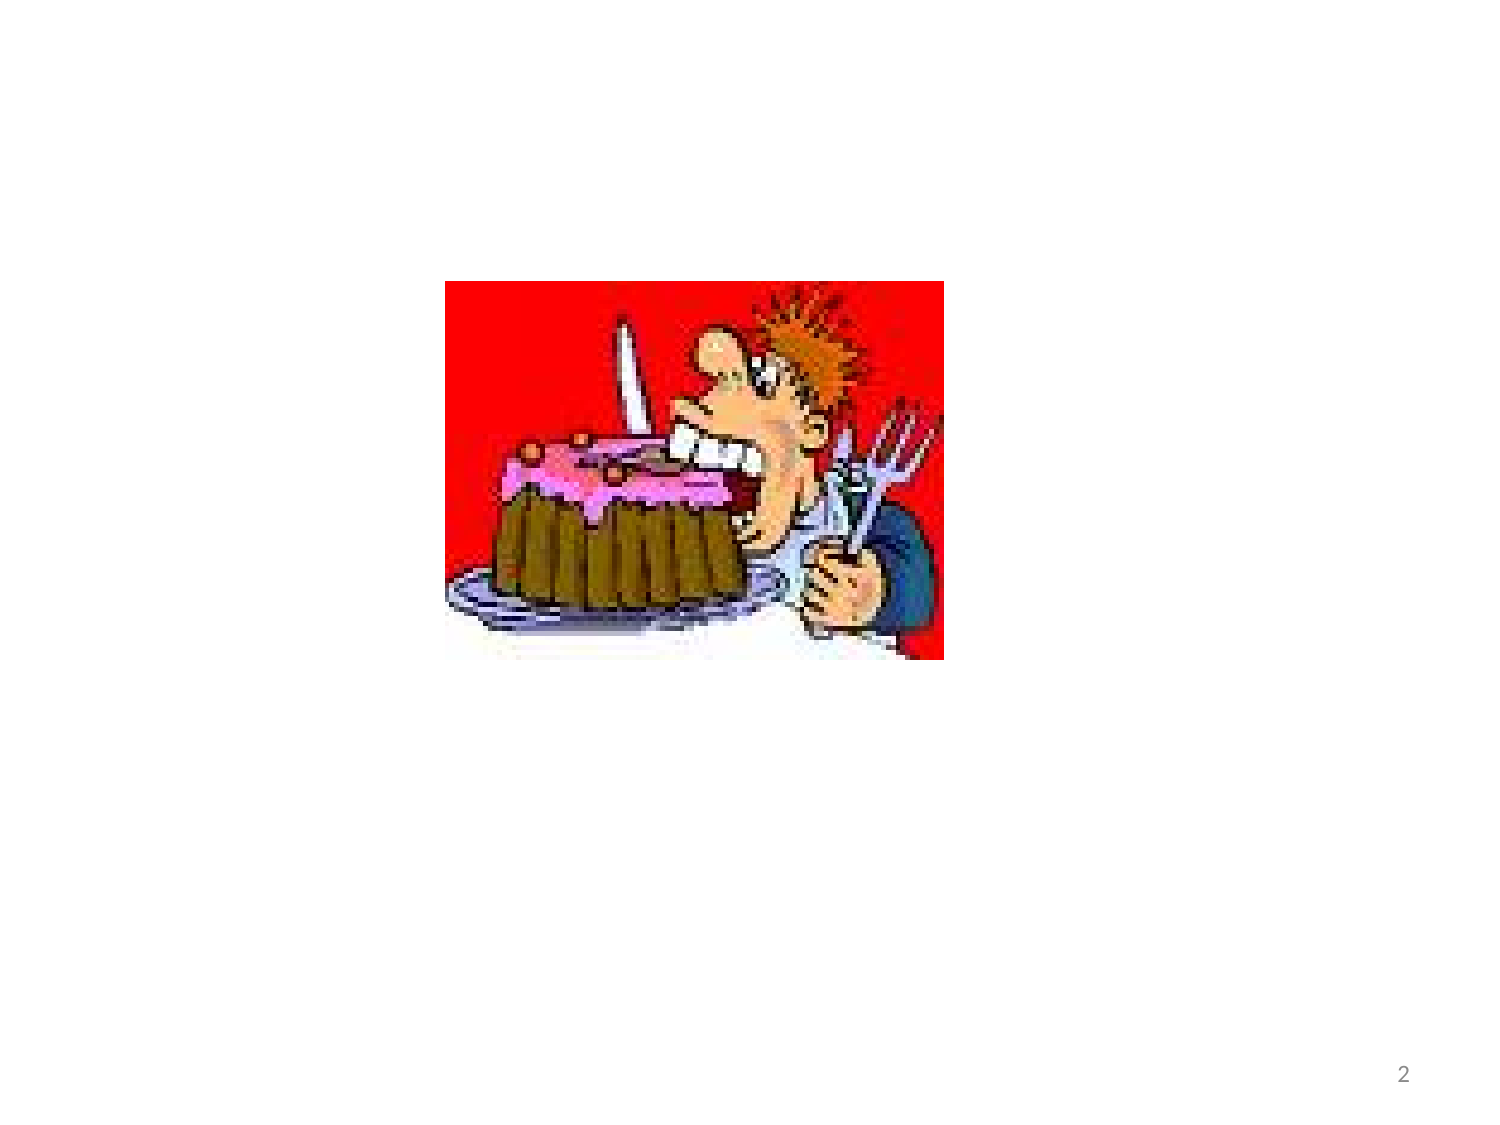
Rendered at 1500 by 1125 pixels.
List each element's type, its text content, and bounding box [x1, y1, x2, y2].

picture [445, 280, 944, 660]
slide_number 2 [1074, 1042, 1425, 1103]
